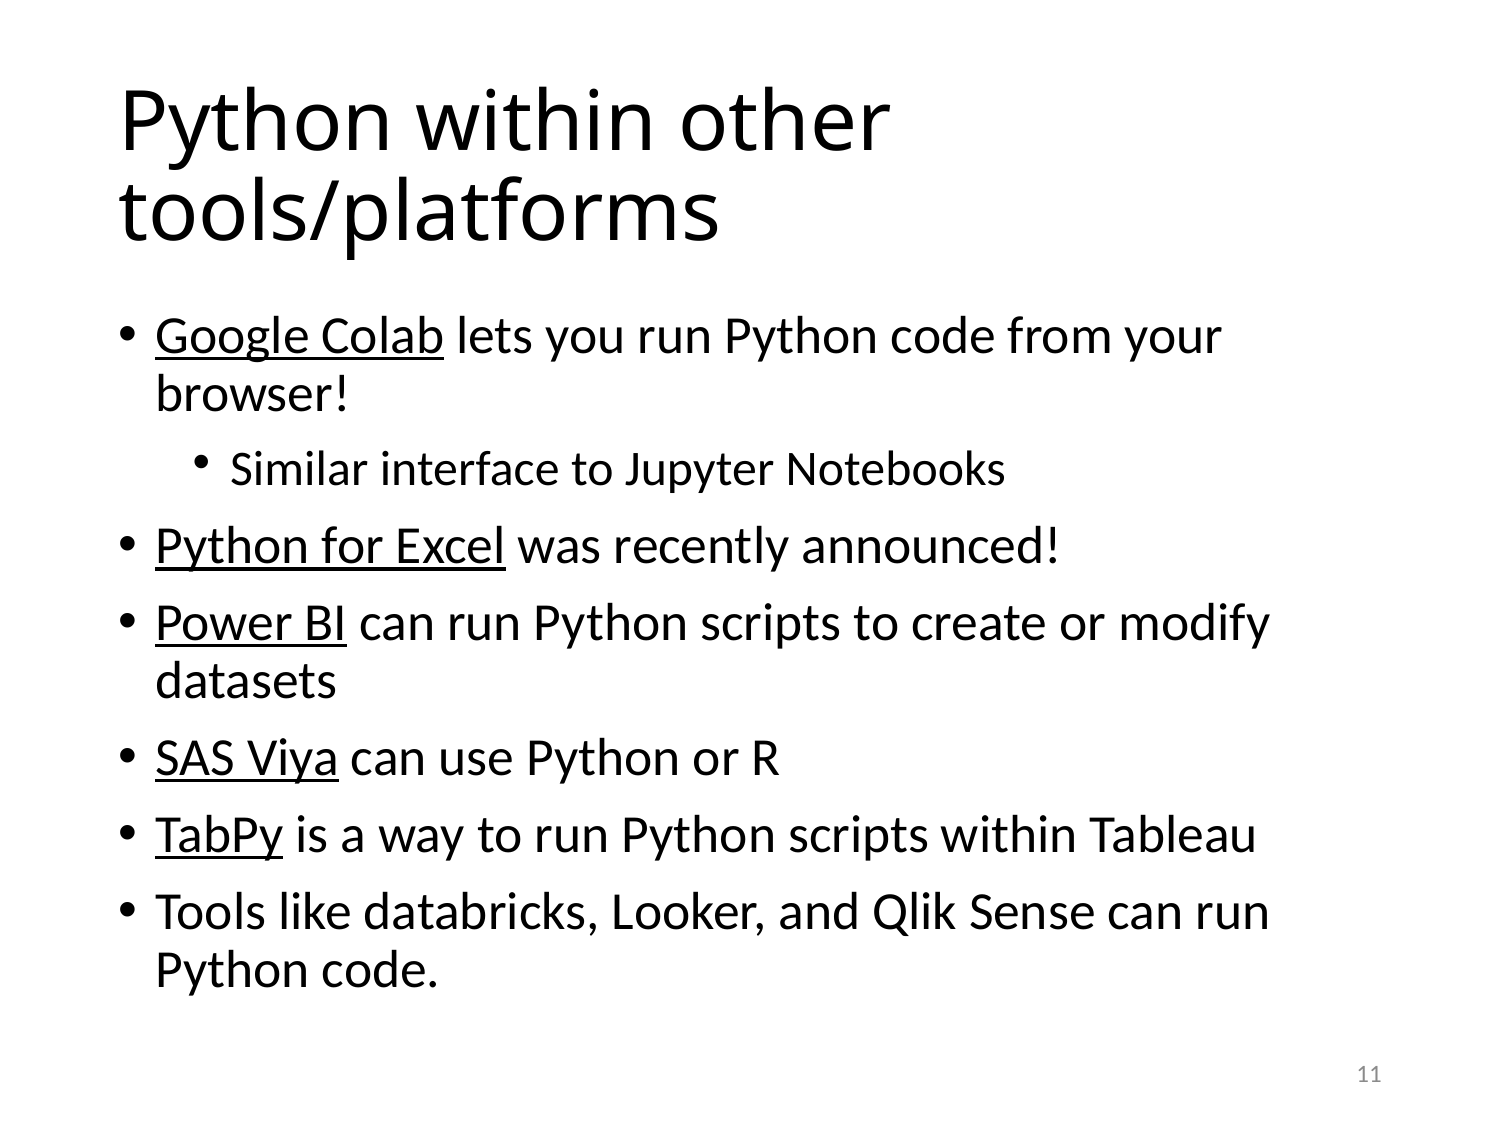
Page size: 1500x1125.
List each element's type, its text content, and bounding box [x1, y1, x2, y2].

list Google Colab lets you run Python code from your browser! Similar interface to Jupyter Notebooks Python for Excel was recently announced! Power BI can run Python scripts to create or modify datasets SAS Viya can use Python or R TabPy is a way to run Python scripts within Tableau Tools like databricks, Looker, and Qlik Sense can run Python code. [103, 299, 1397, 1014]
slide_number 11 [1059, 1042, 1397, 1103]
title Python within other tools/platforms [103, 59, 1397, 278]
